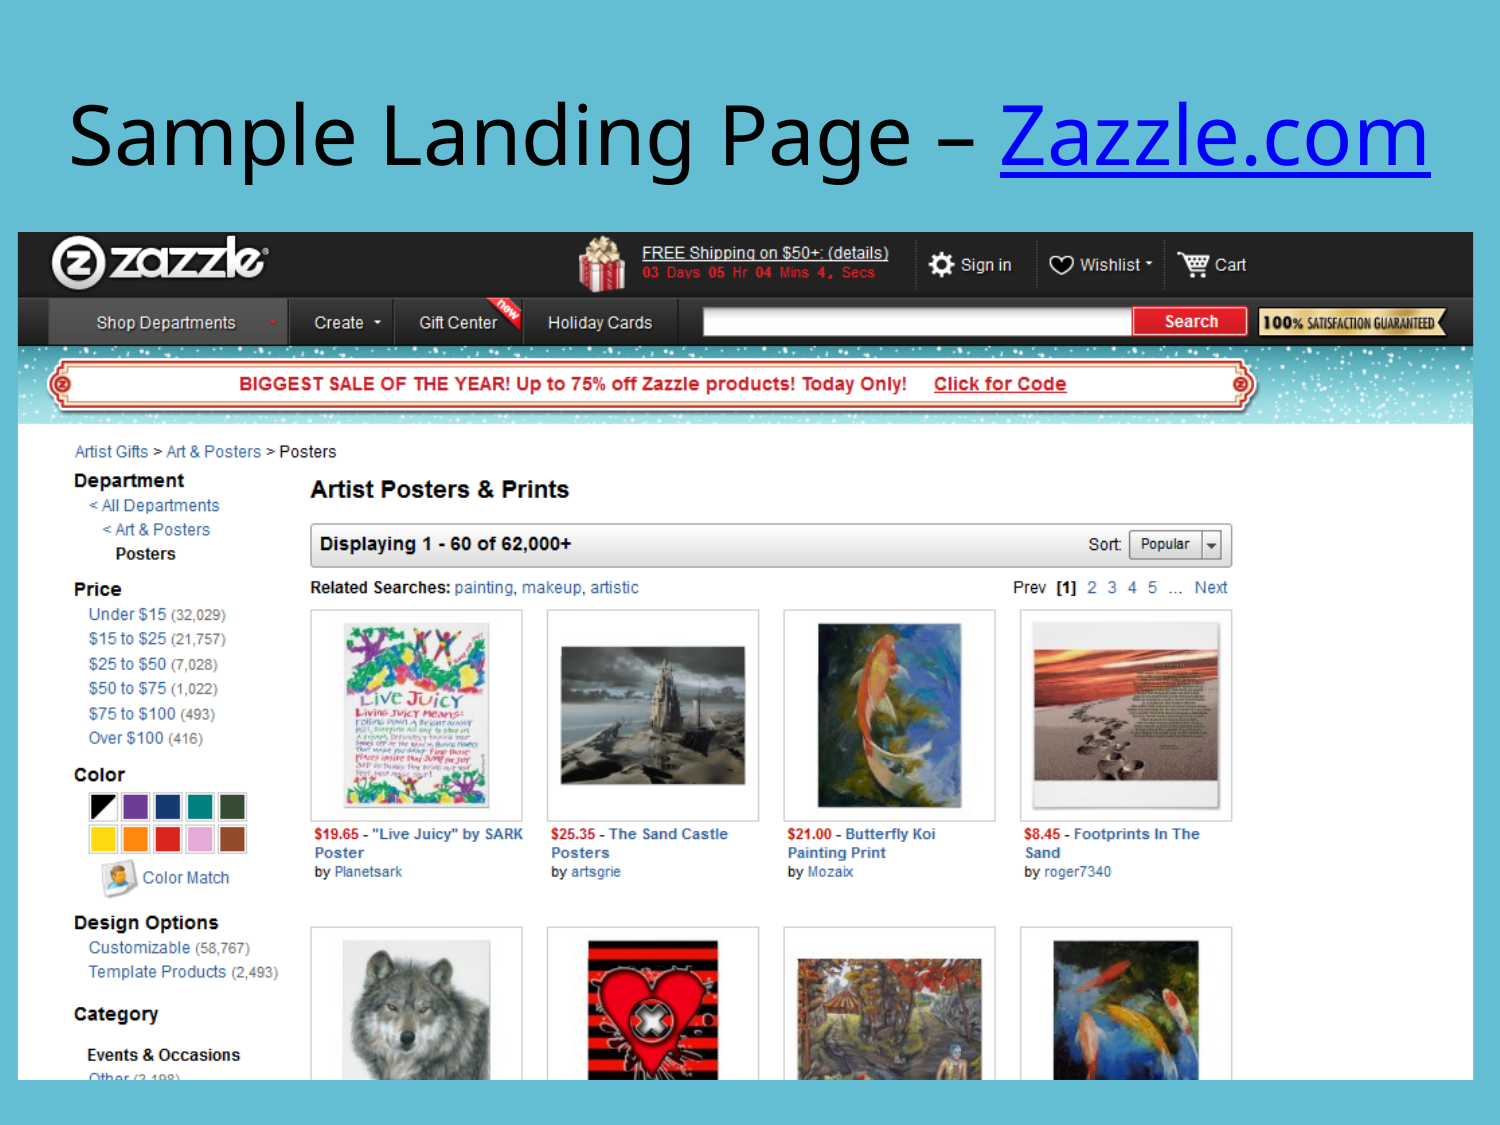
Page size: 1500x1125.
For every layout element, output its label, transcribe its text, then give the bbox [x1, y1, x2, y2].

title Sample Landing Page – Zazzle.com [0, 45, 1500, 233]
picture [17, 232, 1474, 1080]
